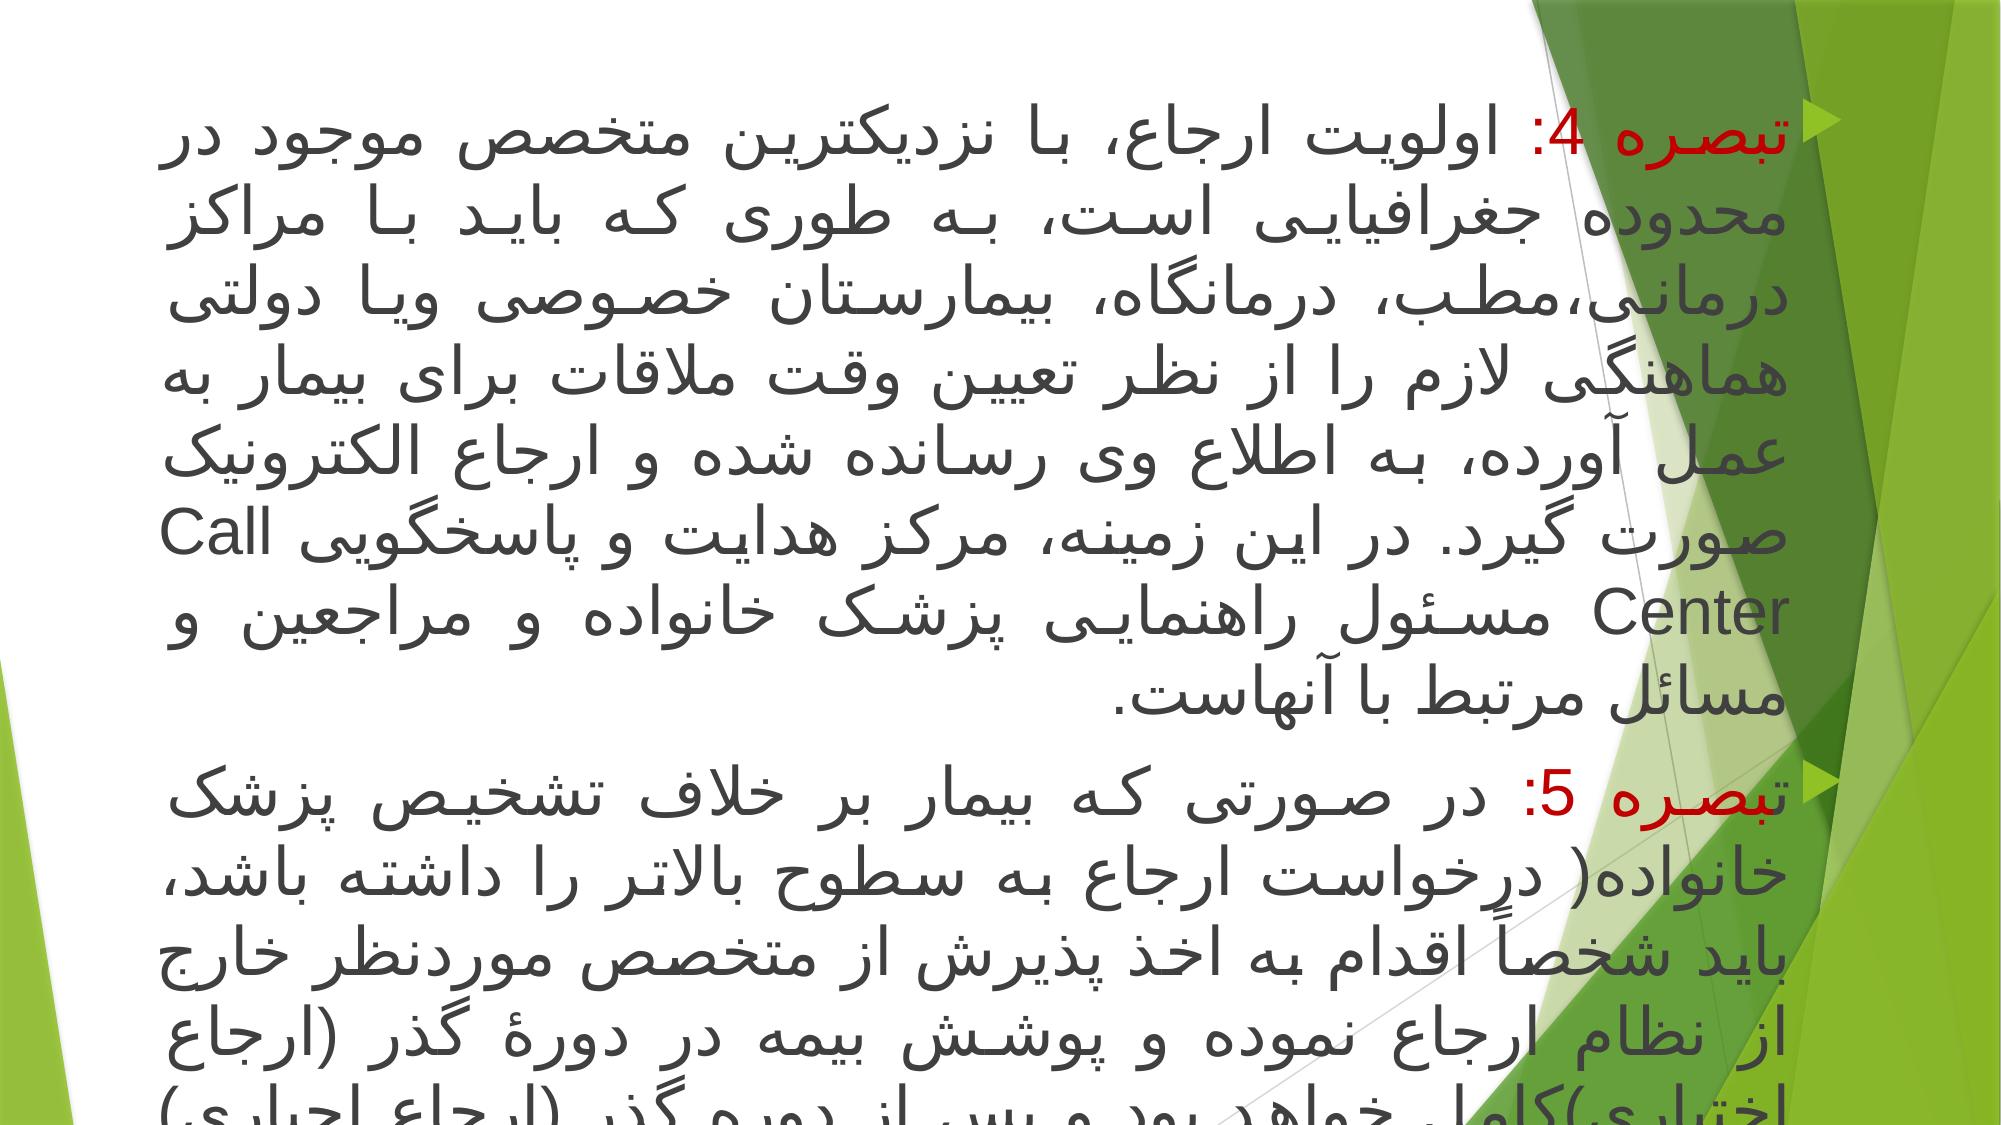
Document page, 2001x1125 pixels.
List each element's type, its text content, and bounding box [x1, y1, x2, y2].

list تبصره 4: اولویت ارجاع، با نزدیکترین متخصص موجود در محدوده جغرافیایی است، به طوری که باید با مراکز درمانی،مطب، درمانگاه، بیمارستان خصوصی ویا دولتی هماهنگی لازم را از نظر تعیین وقت ملاقات برای بیمار به عمل آورده، به اطلاع وی رسانده شده و ارجاع الکترونیک صورت گیرد. در این زمینه، مرکز هدایت و پاسخگویی Call Center مسئول راهنمایی پزشک خانواده و مراجعین و مسائل مرتبط با آنهاست. تبصره 5: در صورتی که بیمار بر خلاف تشخیص پزشک خانواده( درخواست ارجاع به سطوح بالاتر را داشته باشد، باید شخصاً اقدام به اخذ پذیرش از متخصص موردنظر خارج از نظام ارجاع نموده و پوشش بیمه در دورۀ گذر (ارجاع اختیاری)کامل خواهد بود و پس از دوره گذر (ارجاع اجباری) به صورت آزاد محاسبه خواهدشد. [137, 80, 1863, 1014]
